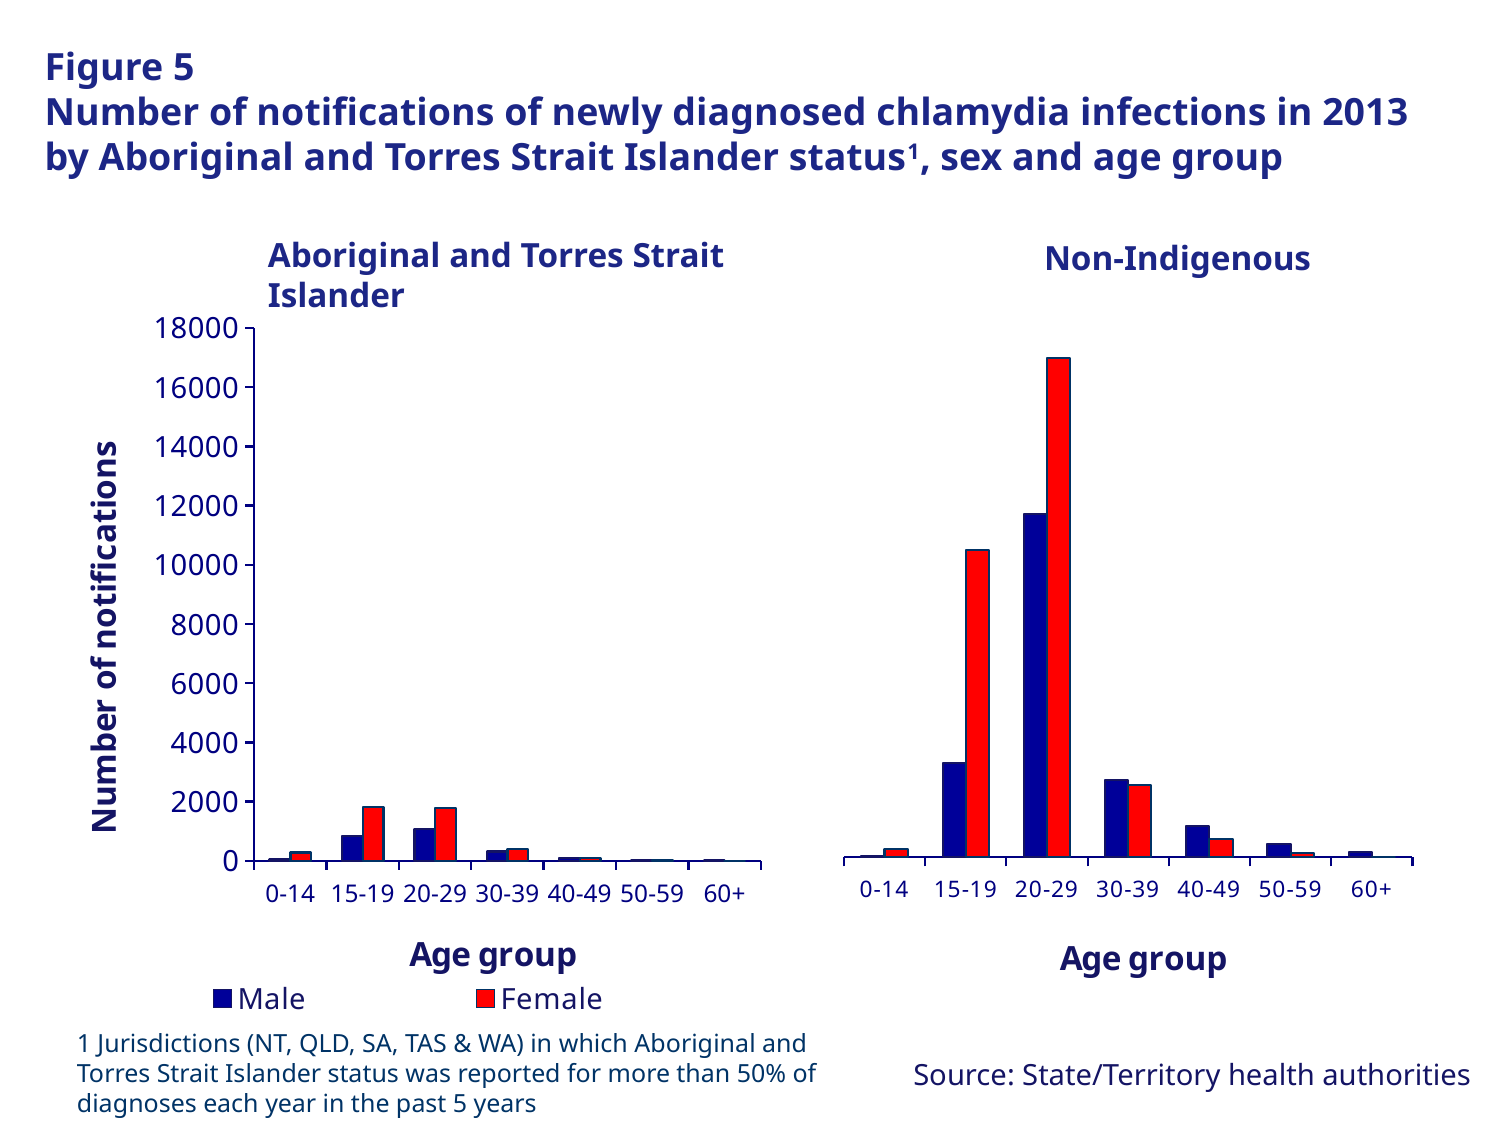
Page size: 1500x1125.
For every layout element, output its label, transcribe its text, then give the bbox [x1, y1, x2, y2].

title Figure 5 Number of notifications of newly diagnosed chlamydia infections in 2013 by Aboriginal and Torres Strait Islander status1, sex and age group [29, 35, 1459, 192]
text_box 1 Jurisdictions (NT, QLD, SA, TAS & WA) in which Aboriginal and Torres Strait Islander status was reported for more than 50% of diagnoses each year in the past 5 years [62, 1020, 880, 1125]
text_box Source: State/Territory health authorities [889, 1044, 1487, 1099]
chart [52, 294, 1432, 1031]
text_box Aboriginal and Torres Strait Islander [253, 226, 825, 295]
text_box Non-Indigenous [1029, 229, 1327, 284]
